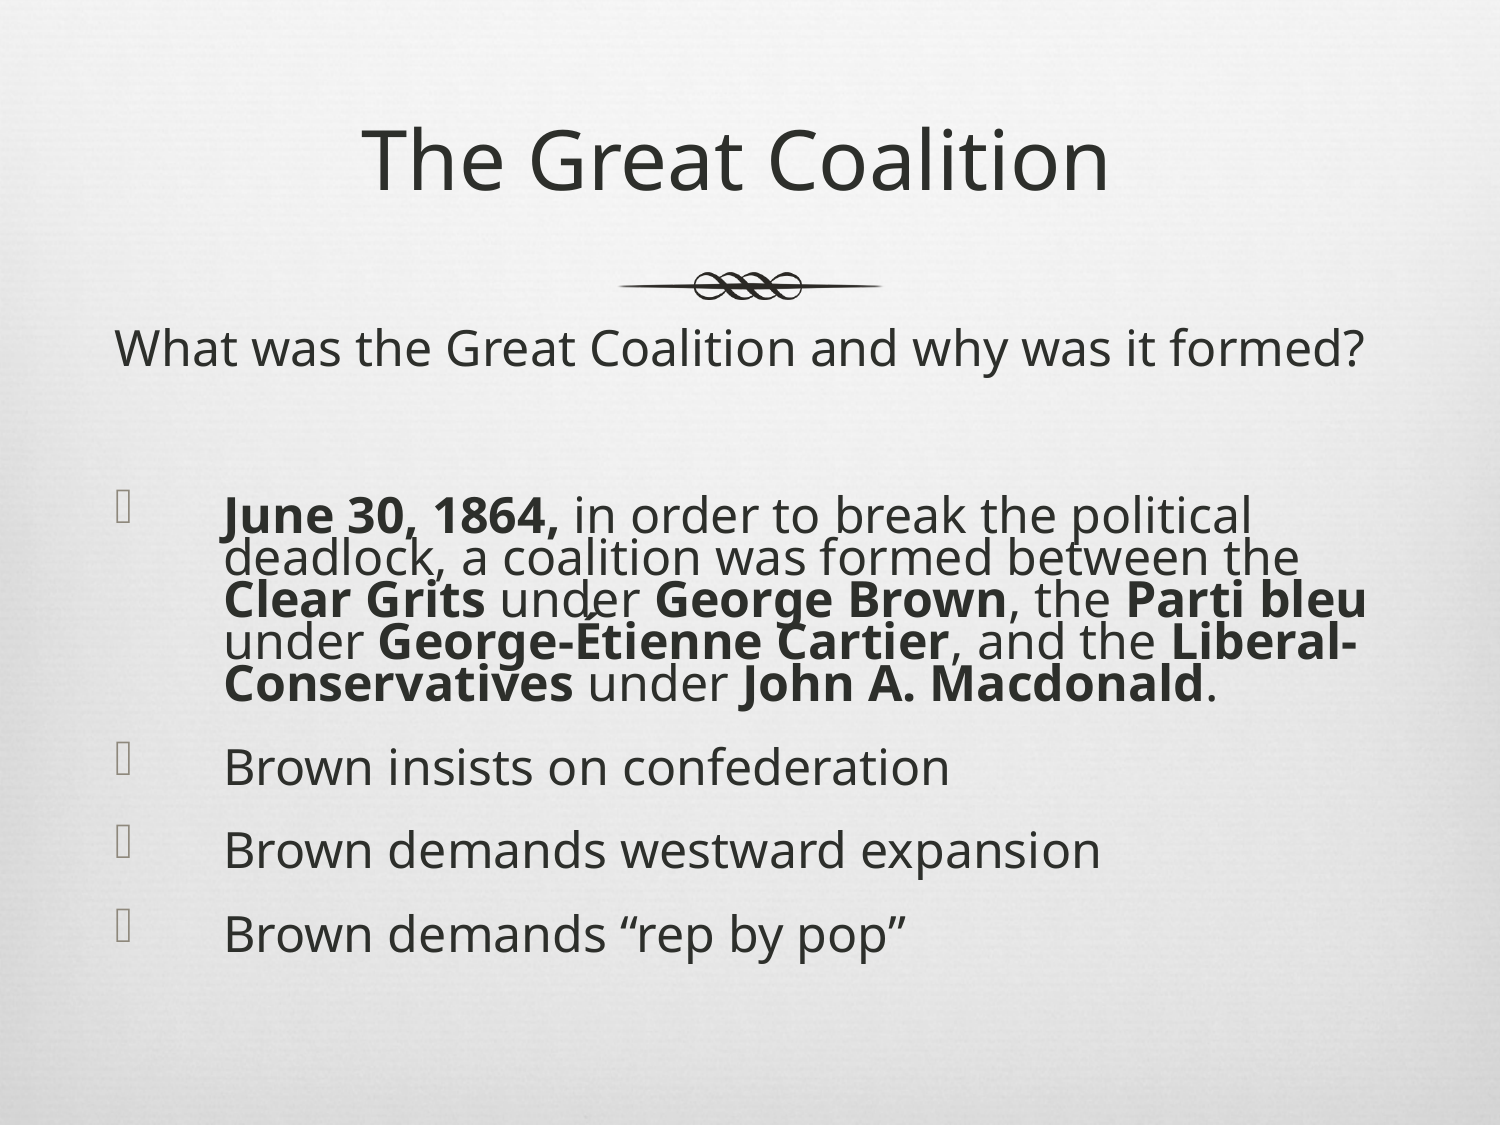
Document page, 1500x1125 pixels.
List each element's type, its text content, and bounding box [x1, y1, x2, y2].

list What was the Great Coalition and why was it formed? June 30, 1864, in order to break the political deadlock, a coalition was formed between the Clear Grits under George Brown, the Parti bleu under George-Étienne Cartier, and the Liberal-Conservatives under John A. Macdonald. Brown insists on confederation Brown demands westward expansion Brown demands “rep by pop” [99, 324, 1453, 971]
title The Great Coalition [120, 120, 1354, 196]
picture [615, 272, 885, 300]
